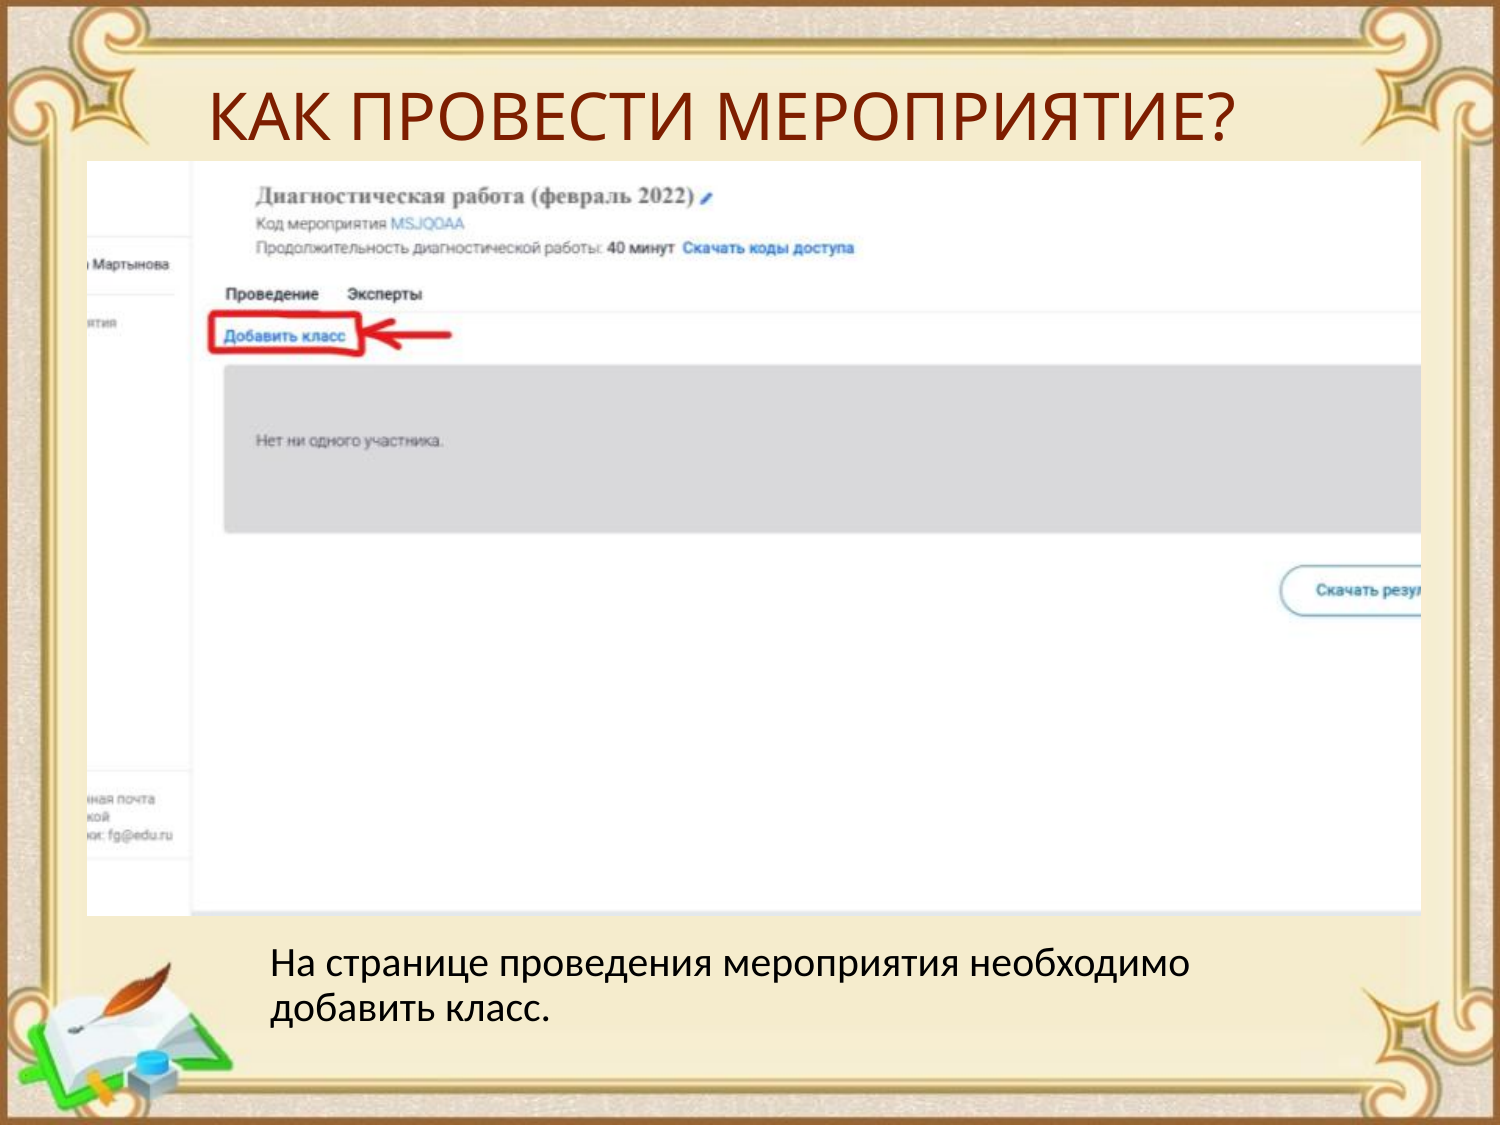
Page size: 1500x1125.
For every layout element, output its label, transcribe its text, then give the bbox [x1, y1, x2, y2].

title КАК ПРОВЕСТИ МЕРОПРИЯТИЕ? [103, 75, 1342, 161]
picture [0, 0, 1500, 1125]
list На странице проведения мероприятия необходимо добавить класс. [255, 932, 1288, 1041]
